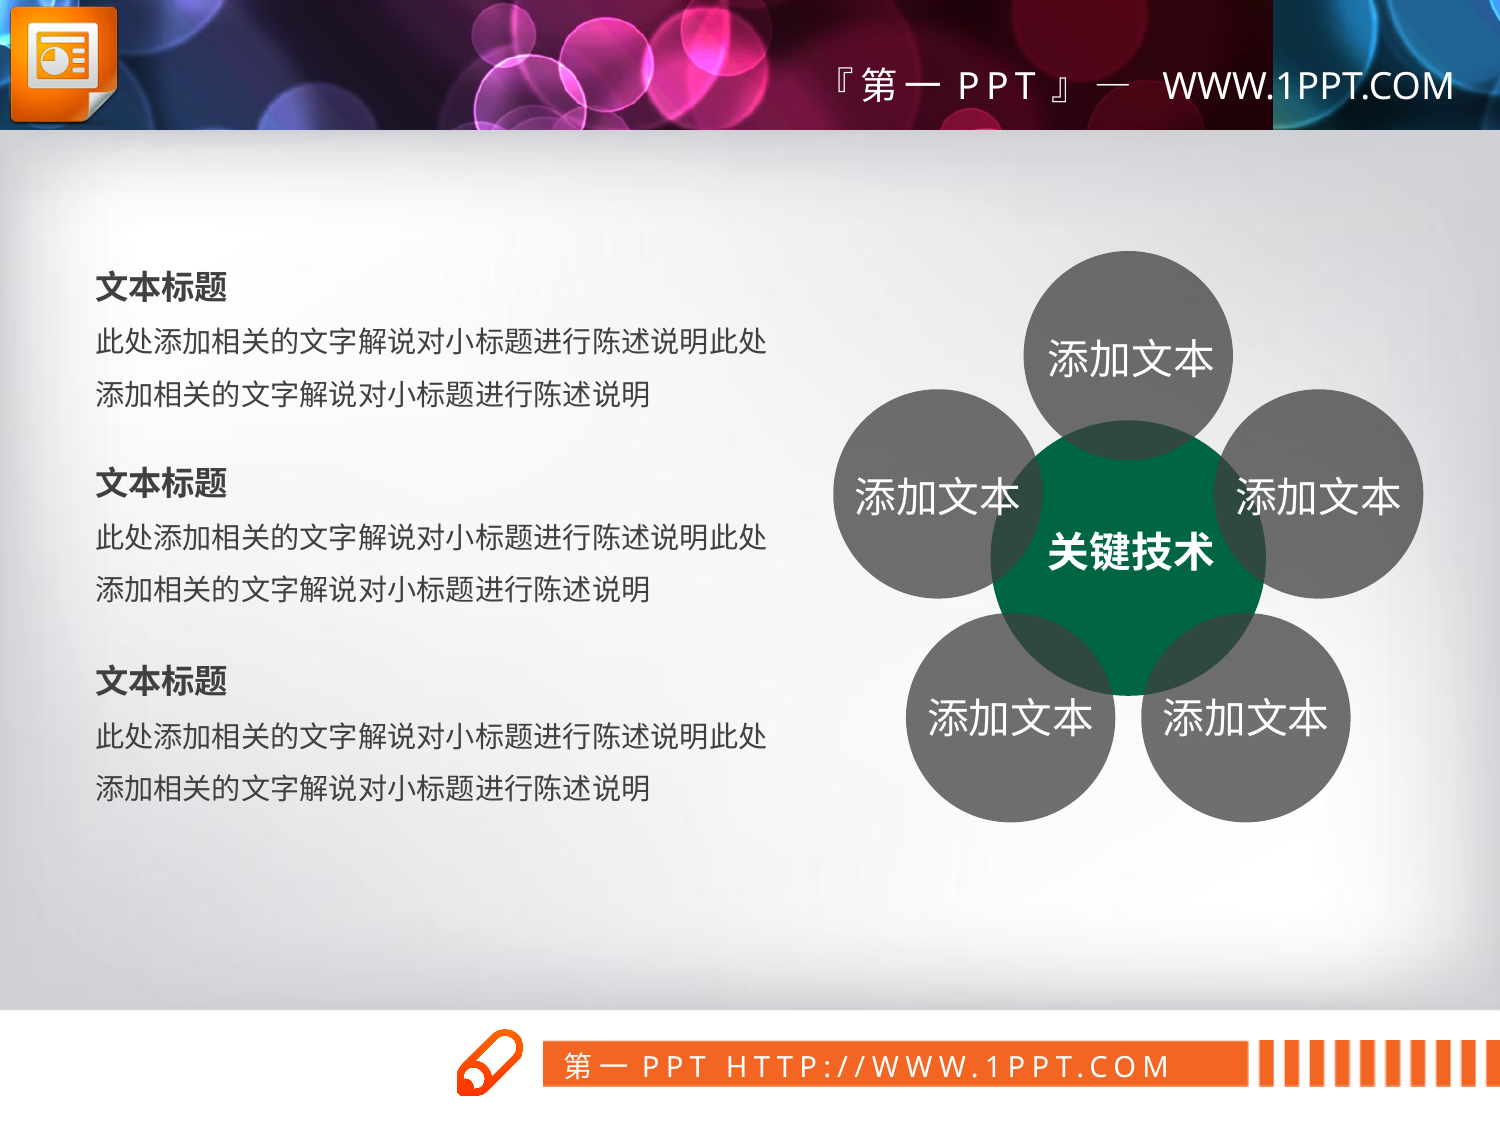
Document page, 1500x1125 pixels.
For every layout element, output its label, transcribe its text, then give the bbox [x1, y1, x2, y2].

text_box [905, 612, 1116, 823]
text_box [833, 389, 1043, 599]
picture [543, 1040, 1500, 1087]
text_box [1023, 250, 1237, 461]
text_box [1213, 389, 1424, 599]
picture [0, 0, 1500, 1012]
text_box 文本标题 此处添加相关的文字解说对小标题进行陈述说明此处添加相关的文字解说对小标题进行陈述说明 [80, 633, 784, 813]
text_box 文本标题 此处添加相关的文字解说对小标题进行陈述说明此处添加相关的文字解说对小标题进行陈述说明 [80, 434, 784, 614]
text_box 文本标题 此处添加相关的文字解说对小标题进行陈述说明此处添加相关的文字解说对小标题进行陈述说明 [80, 238, 784, 419]
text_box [1141, 612, 1351, 823]
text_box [990, 468, 1267, 696]
